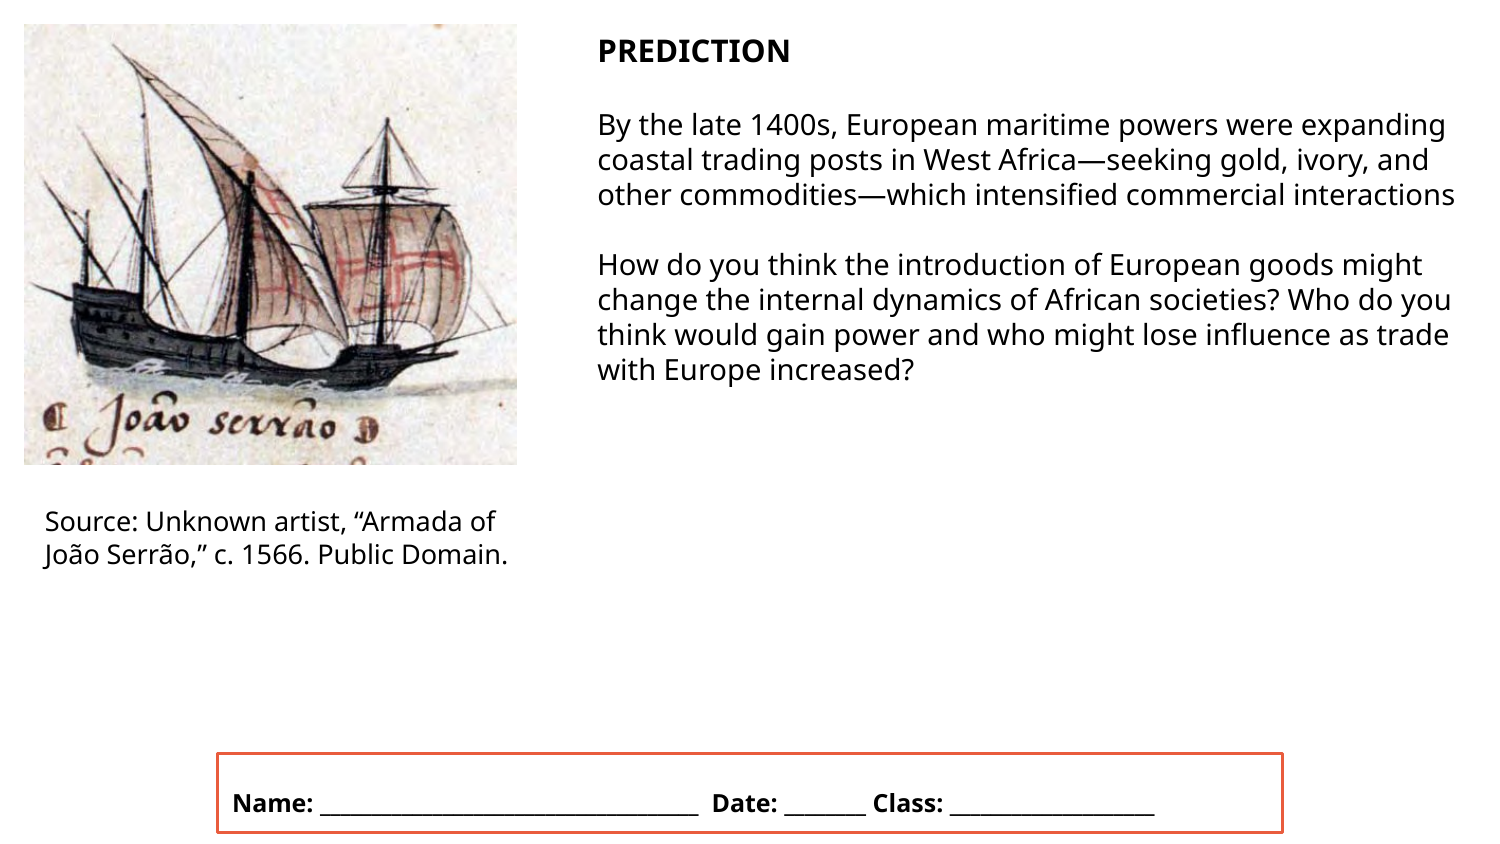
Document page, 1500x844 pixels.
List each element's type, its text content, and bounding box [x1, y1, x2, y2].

text_box PREDICTION By the late 1400s, European maritime powers were expanding coastal trading posts in West Africa—seeking gold, ivory, and other commodities—which intensified commercial interactions How do you think the introduction of European goods might change the internal dynamics of African societies? Who do you think would gain power and who might lose influence as trade with Europe increased? [582, 16, 1473, 730]
text_box Name: _____________________________________ Date: ________ Class: ____________________ [217, 753, 1283, 833]
text_box Source: Unknown artist, “Armada of João Serrão,” c. 1566. Public Domain. [29, 489, 567, 646]
picture [24, 24, 517, 465]
